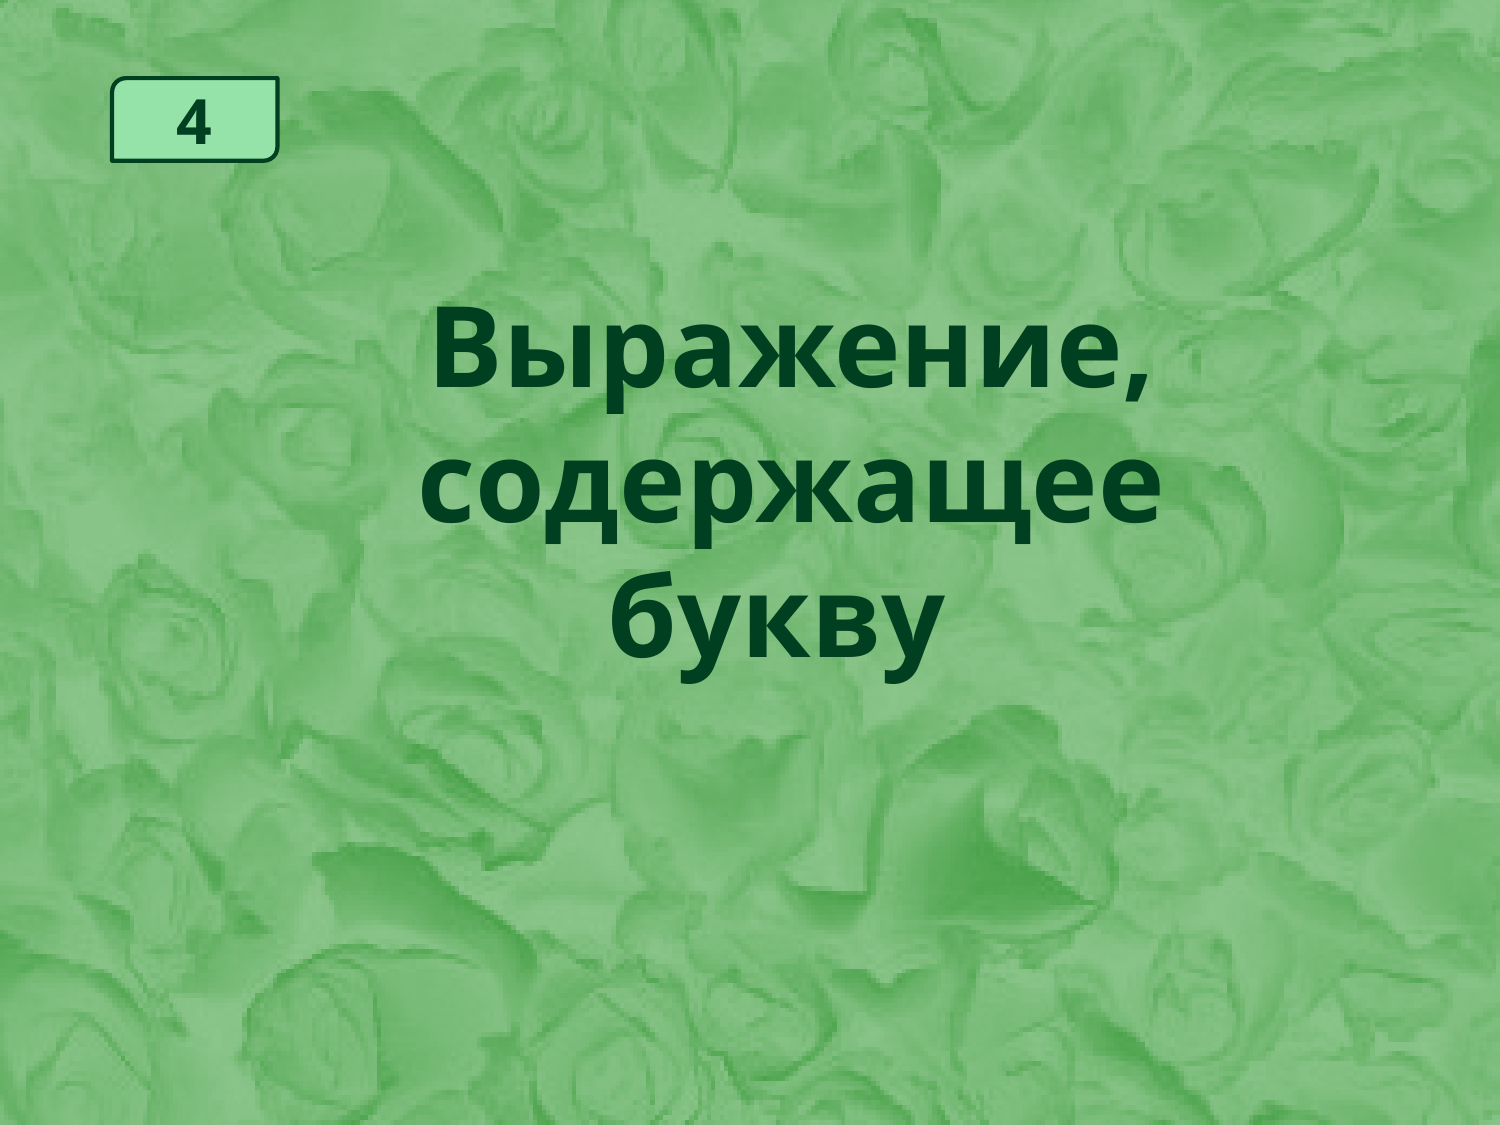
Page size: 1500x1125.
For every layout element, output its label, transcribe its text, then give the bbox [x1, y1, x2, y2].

text_box Выражение, содержащее букву [230, 267, 1353, 687]
text_box 4 [109, 76, 280, 163]
